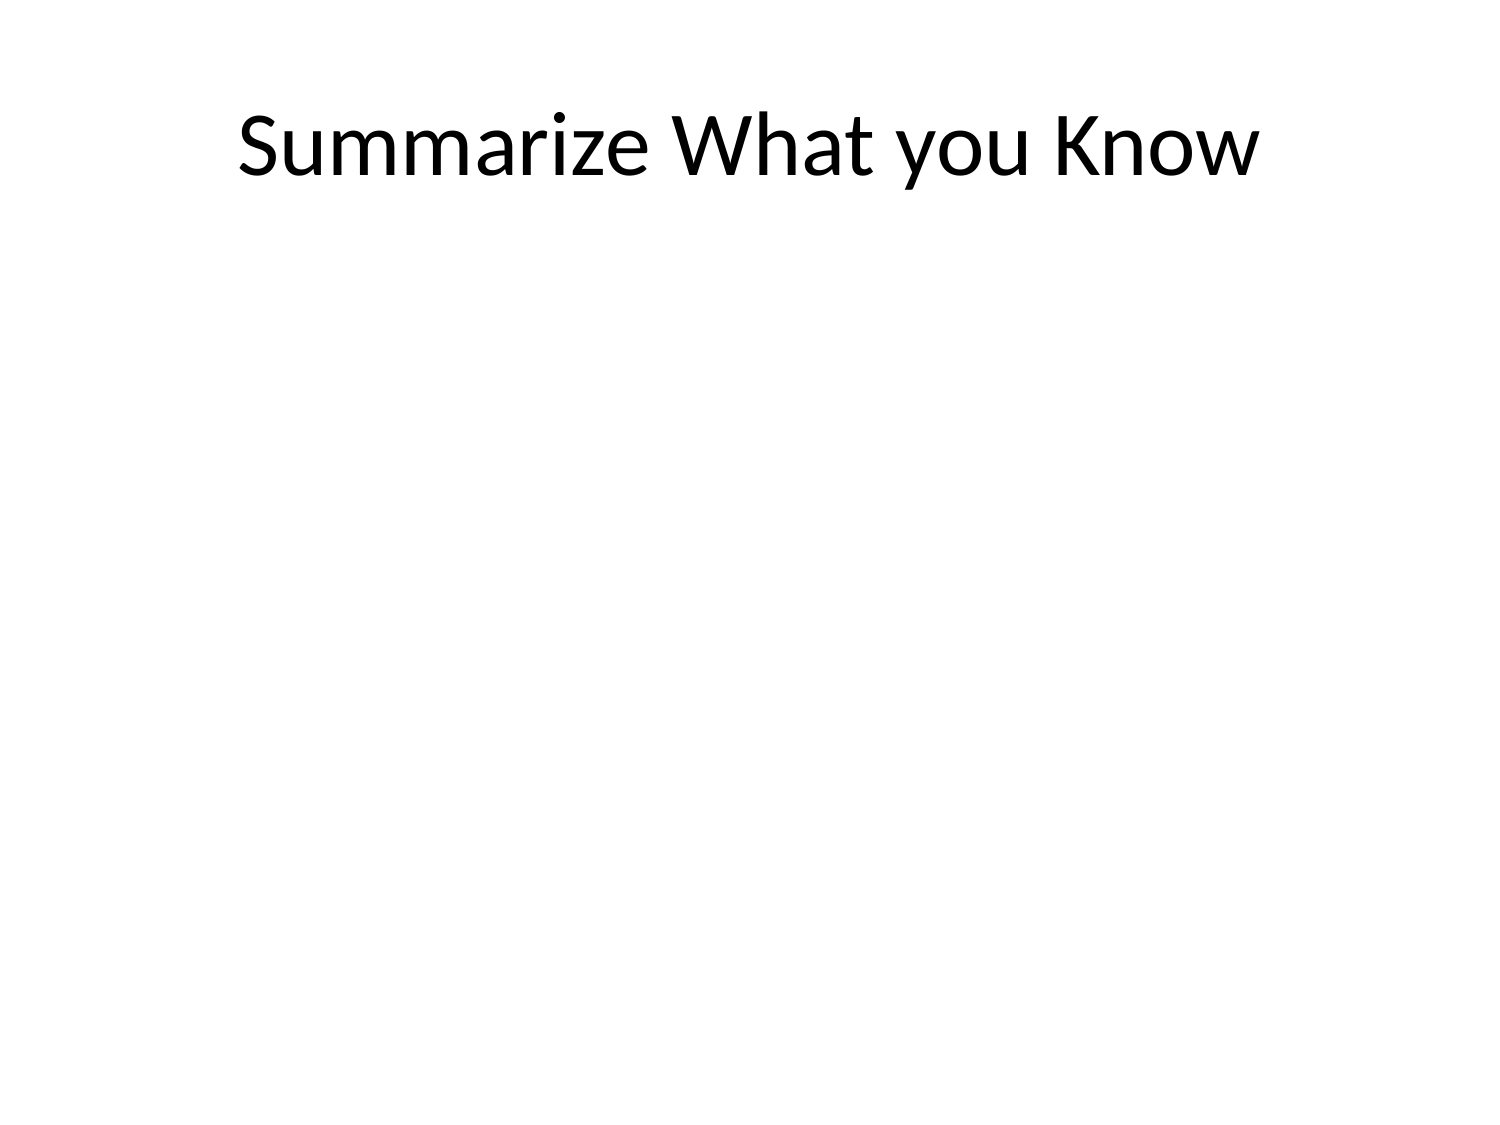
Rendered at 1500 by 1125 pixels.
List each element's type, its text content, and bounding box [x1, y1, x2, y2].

title Summarize What you Know [75, 45, 1425, 233]
